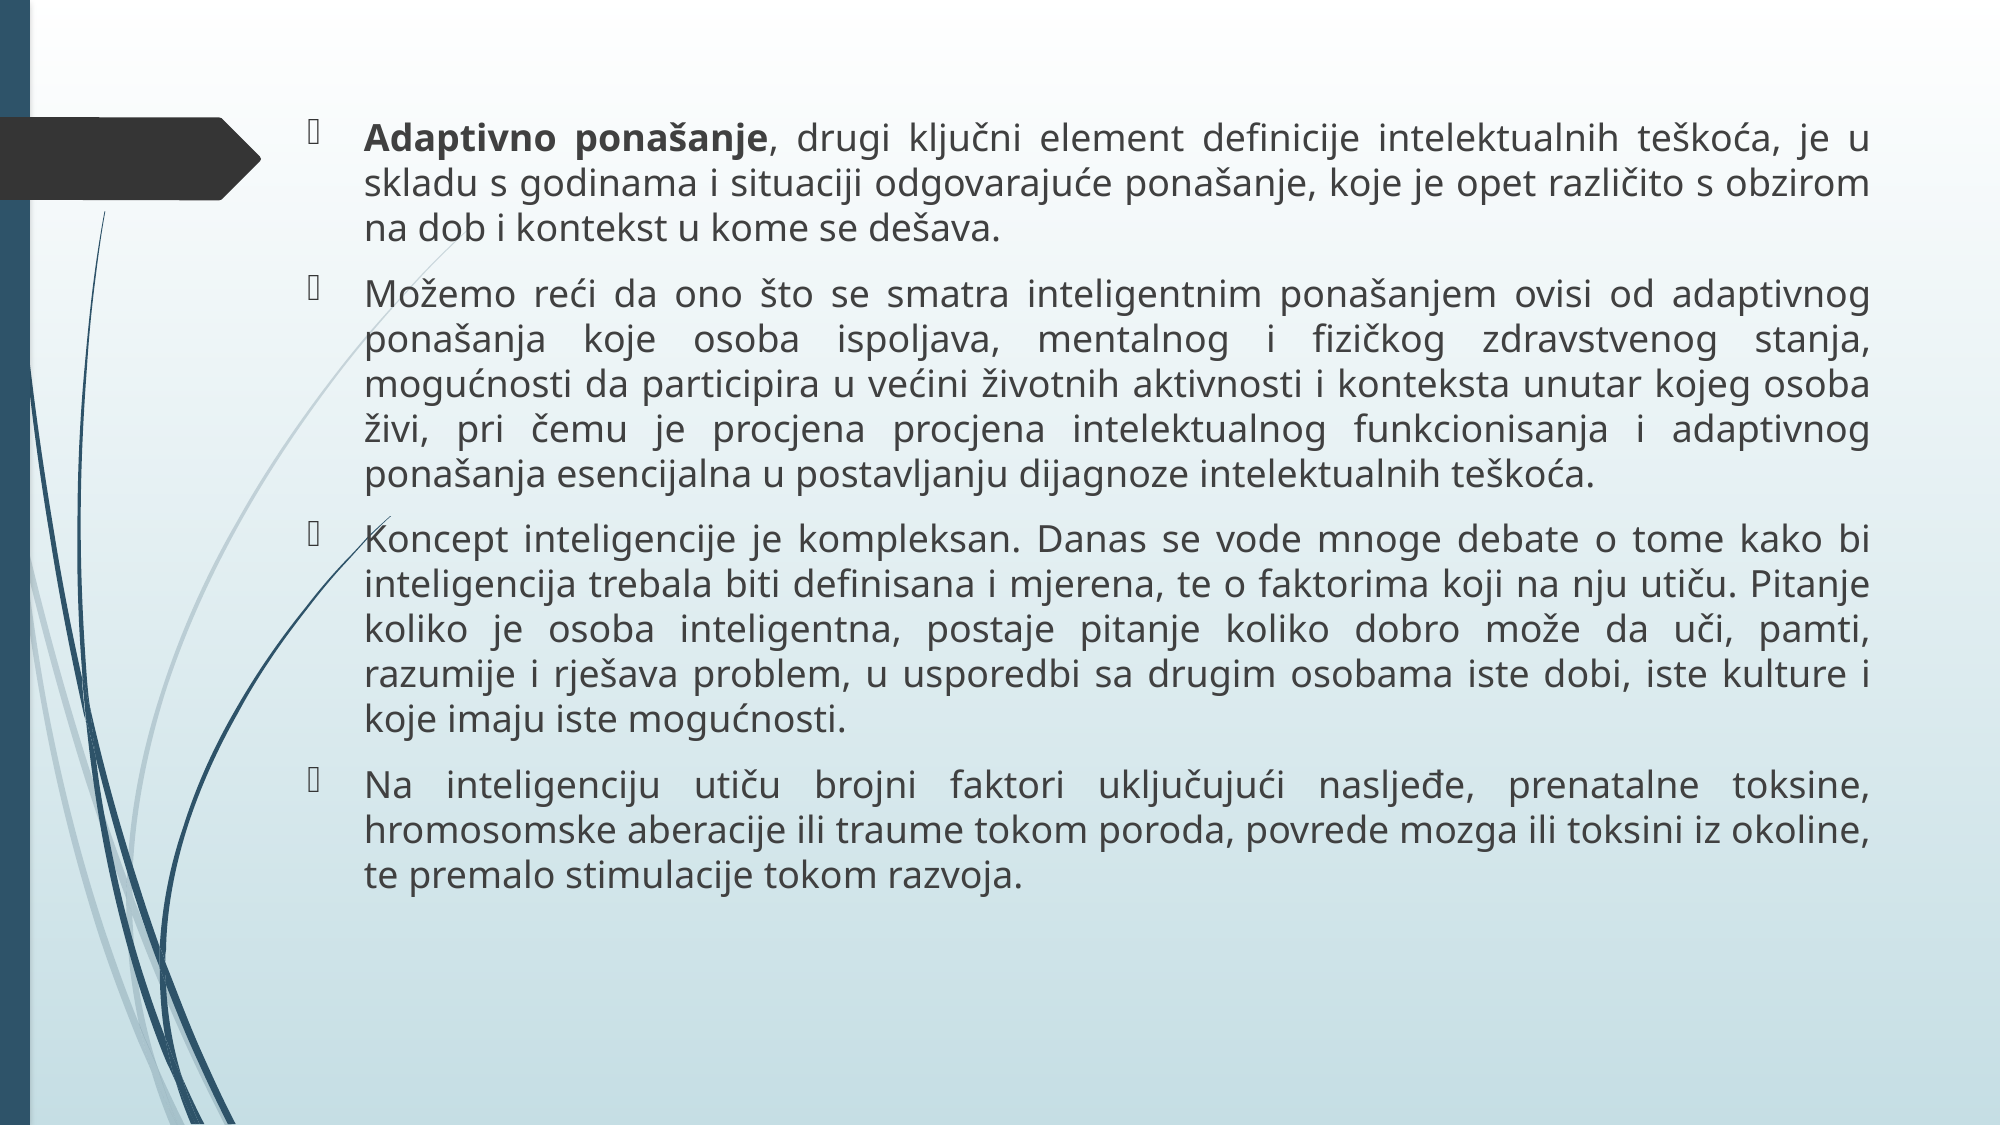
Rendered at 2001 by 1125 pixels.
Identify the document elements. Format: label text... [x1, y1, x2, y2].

list Adaptivno ponašanje, drugi ključni element definicije intelektualnih teškoća, je u skladu s godinama i situaciji odgovarajuće ponašanje, koje je opet različito s obzirom na dob i kontekst u kome se dešava. Možemo reći da ono što se smatra inteligentnim ponašanjem ovisi od adaptivnog ponašanja koje osoba ispoljava, mentalnog i fizičkog zdravstvenog stanja, mogućnosti da participira u većini životnih aktivnosti i konteksta unutar kojeg osoba živi, pri čemu je procjena procjena intelektualnog funkcionisanja i adaptivnog ponašanja esencijalna u postavljanju dijagnoze intelektualnih teškoća. Koncept inteligencije je kompleksan. Danas se vode mnoge debate o tome kako bi inteligencija trebala biti definisana i mjerena, te o faktorima koji na nju utiču. Pitanje koliko je osoba inteligentna, postaje pitanje koliko dobro može da uči, pamti, razumije i rješava problem, u usporedbi sa drugim osobama iste dobi, iste kulture i koje imaju iste mogućnosti. Na inteligenciju utiču brojni faktori uključujući nasljeđe, prenatalne toksine, hromosomske aberacije ili traume tokom poroda, povrede mozga ili toksini iz okoline, te premalo stimulacije tokom razvoja. [292, 106, 1888, 1092]
